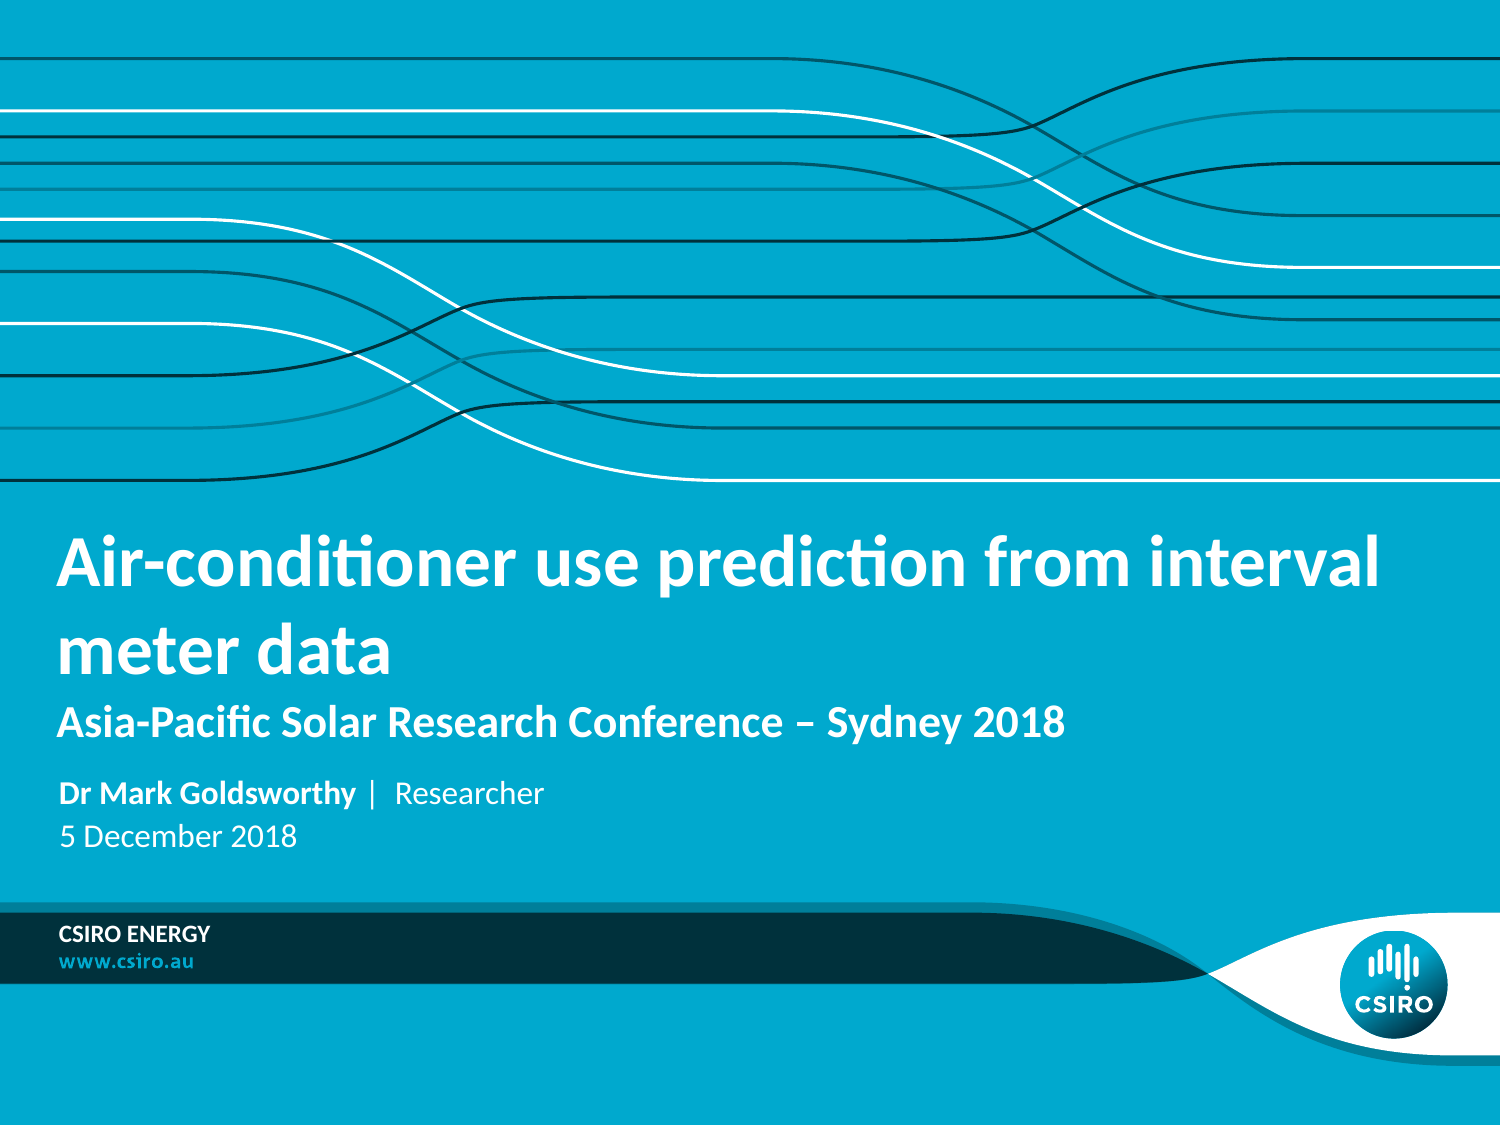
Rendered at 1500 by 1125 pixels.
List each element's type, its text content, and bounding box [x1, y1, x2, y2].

title Air-conditioner use prediction from interval meter data [56, 512, 1446, 690]
list CSIRO ENERGY [59, 922, 839, 947]
subtitle Asia-Pacific Solar Research Conference – Sydney 2018 [56, 698, 1447, 758]
text_box 5 December 2018 [59, 814, 1379, 856]
text_box Dr Mark Goldsworthy | Researcher [59, 771, 1379, 813]
